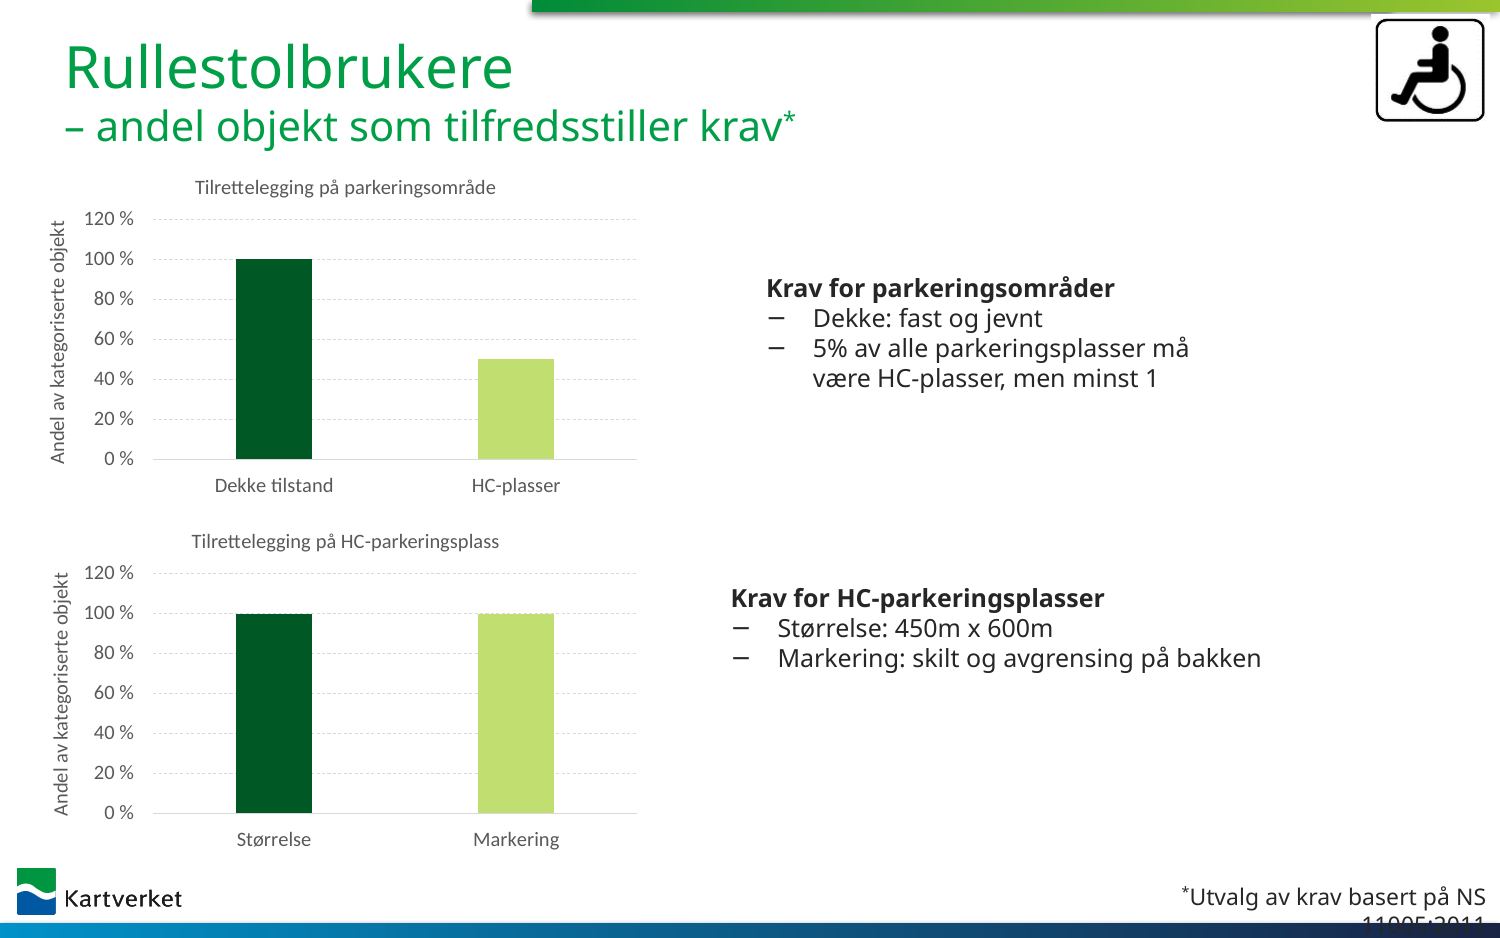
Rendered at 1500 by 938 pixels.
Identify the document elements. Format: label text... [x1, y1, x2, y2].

picture [1371, 13, 1491, 127]
text_box Krav for parkeringsområder Dekke: fast og jevnt 5% av alle parkeringsplasser må være HC-plasser, men minst 1 [751, 264, 1232, 400]
text_box *Utvalg av krav basert på NS 11005:2011 [1068, 873, 1500, 938]
text_box Rullestolbrukere – andel objekt som tilfredsstiller krav* [49, 23, 1431, 158]
picture [41, 520, 650, 859]
picture [41, 166, 650, 505]
text_box Krav for HC-parkeringsplasser Størrelse: 450m x 600m Markering: skilt og avgrensing på bakken [715, 574, 1278, 680]
